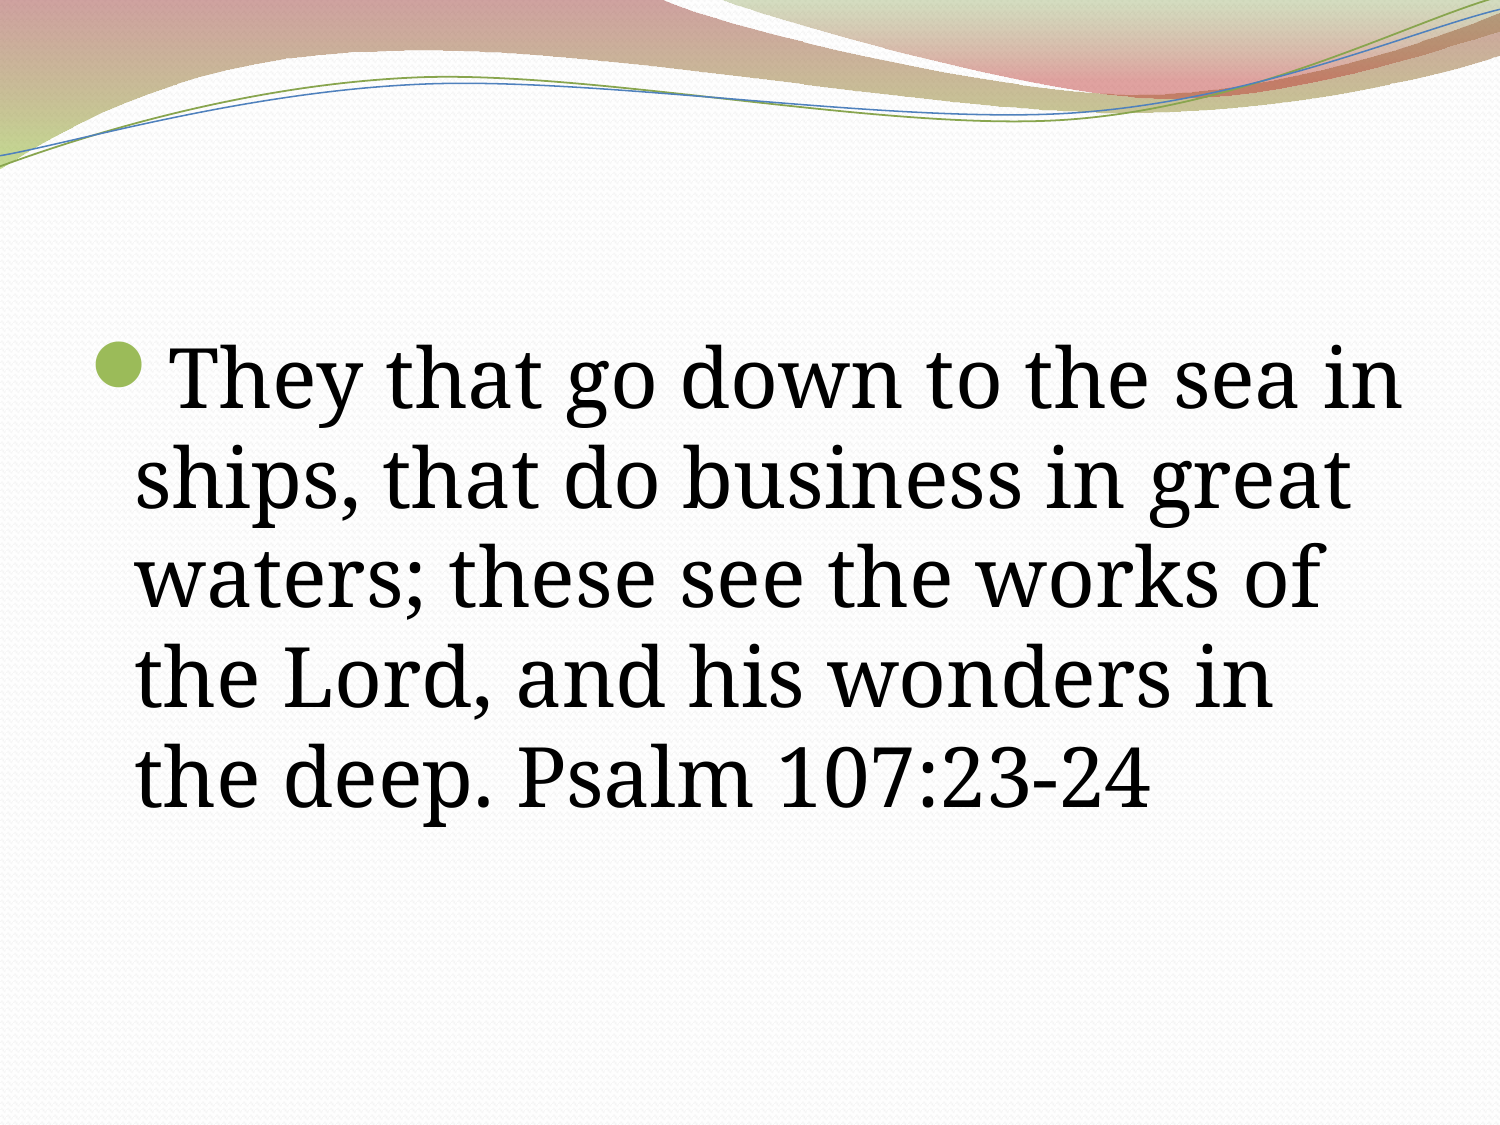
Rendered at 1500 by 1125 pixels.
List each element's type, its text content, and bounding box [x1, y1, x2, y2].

list They that go down to the sea in ships, that do business in great waters; these see the works of the Lord, and his wonders in the deep. Psalm 107:23-24 [75, 317, 1425, 1038]
